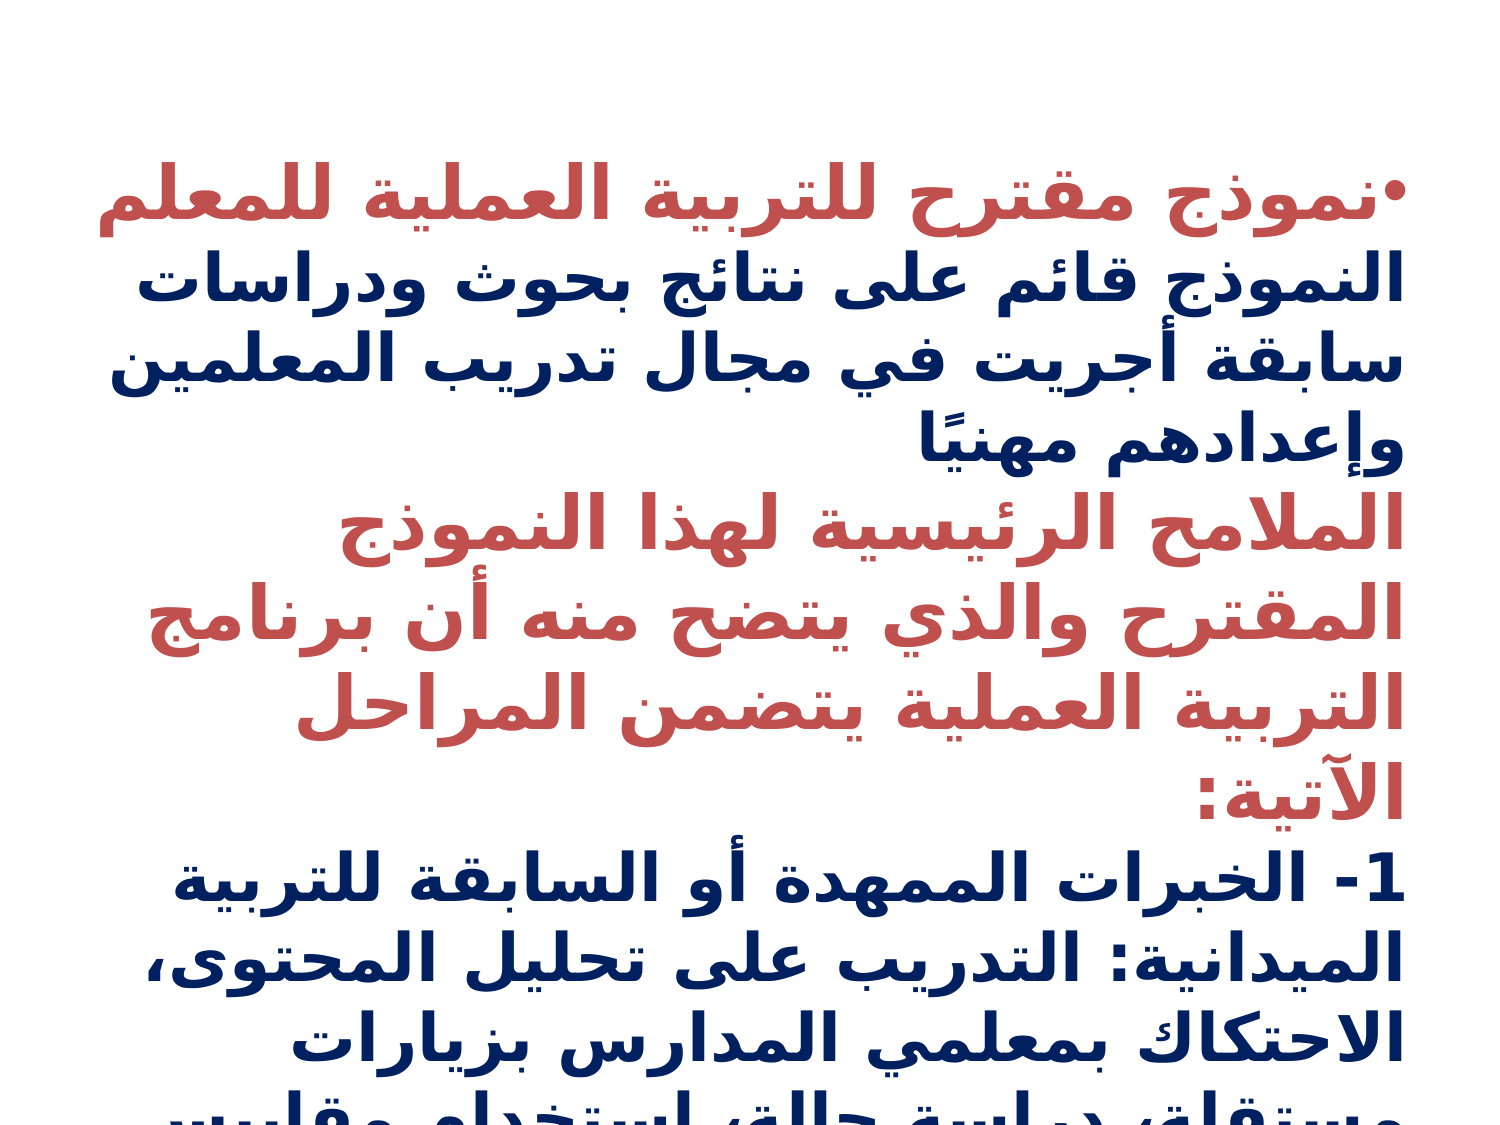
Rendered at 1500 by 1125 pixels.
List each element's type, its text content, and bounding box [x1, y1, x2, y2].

text_box نموذج مقترح للتربية العملية للمعلم النموذج قائم على نتائج بحوث ودراسات سابقة أجريت في مجال تدريب المعلمين وإعدادهم مهنيًا الملامح الرئيسية لهذا النموذج المقترح والذي يتضح منه أن برنامج التربية العملية يتضمن المراحل الآتية: 1- الخبرات الممهدة أو السابقة للتربية الميدانية: التدريب على تحليل المحتوى، الاحتكاك بمعلمي المدارس بزيارات مستقلة، دراسة حالة، استخدام مقاييس واختبارات، التدريس لمجموعة 2-التربية الميدانية: عمل الطالب المعلم مع فريق للتدريس، قيامه بالتدريس بمفرده مع توثيق ذلك، قيامه بالتدريس مع زيارة المشرف) التدريب أثناء الخدمة [64, 137, 1424, 1125]
